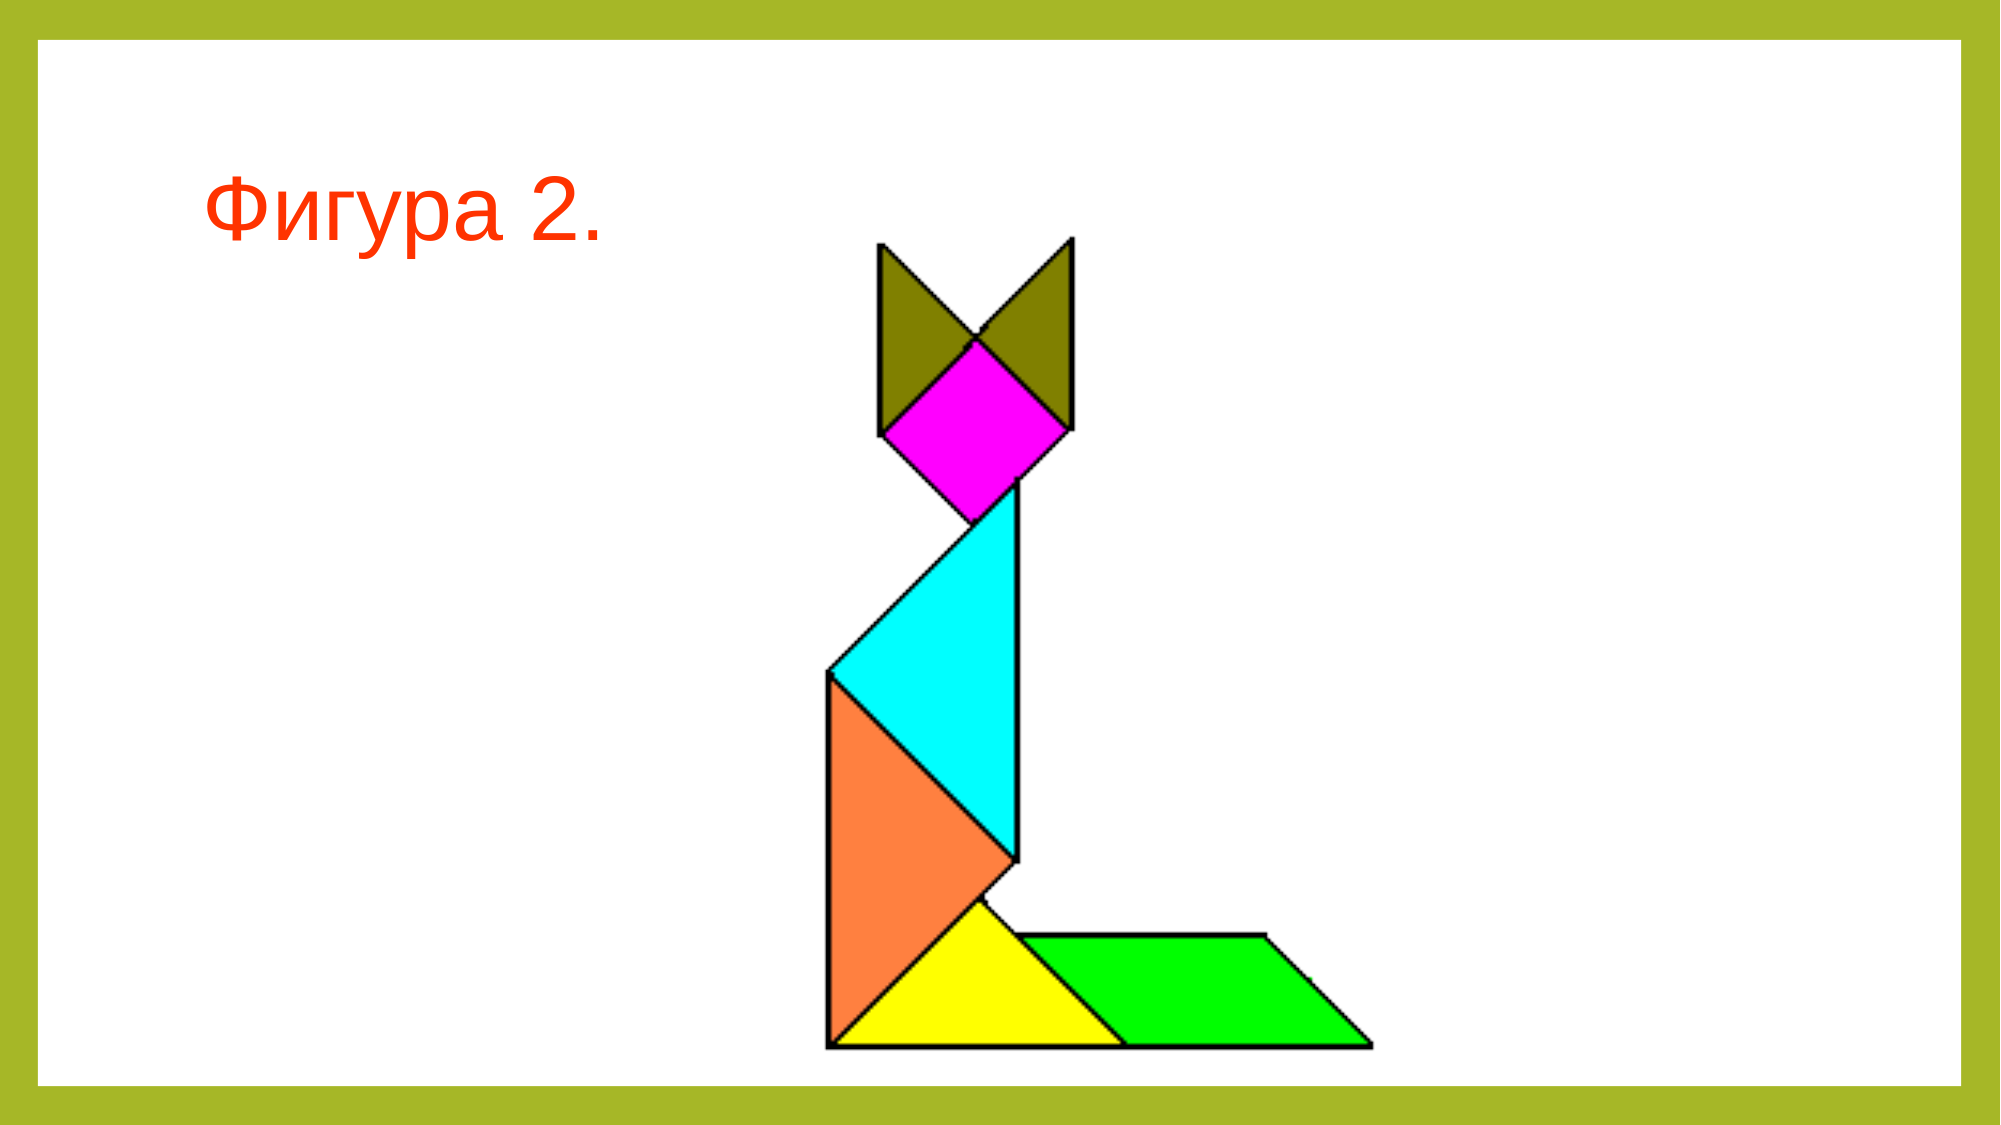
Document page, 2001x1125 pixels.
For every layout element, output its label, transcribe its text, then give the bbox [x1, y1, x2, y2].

picture [810, 231, 1391, 1061]
title Фигура 2. [187, 99, 1808, 323]
